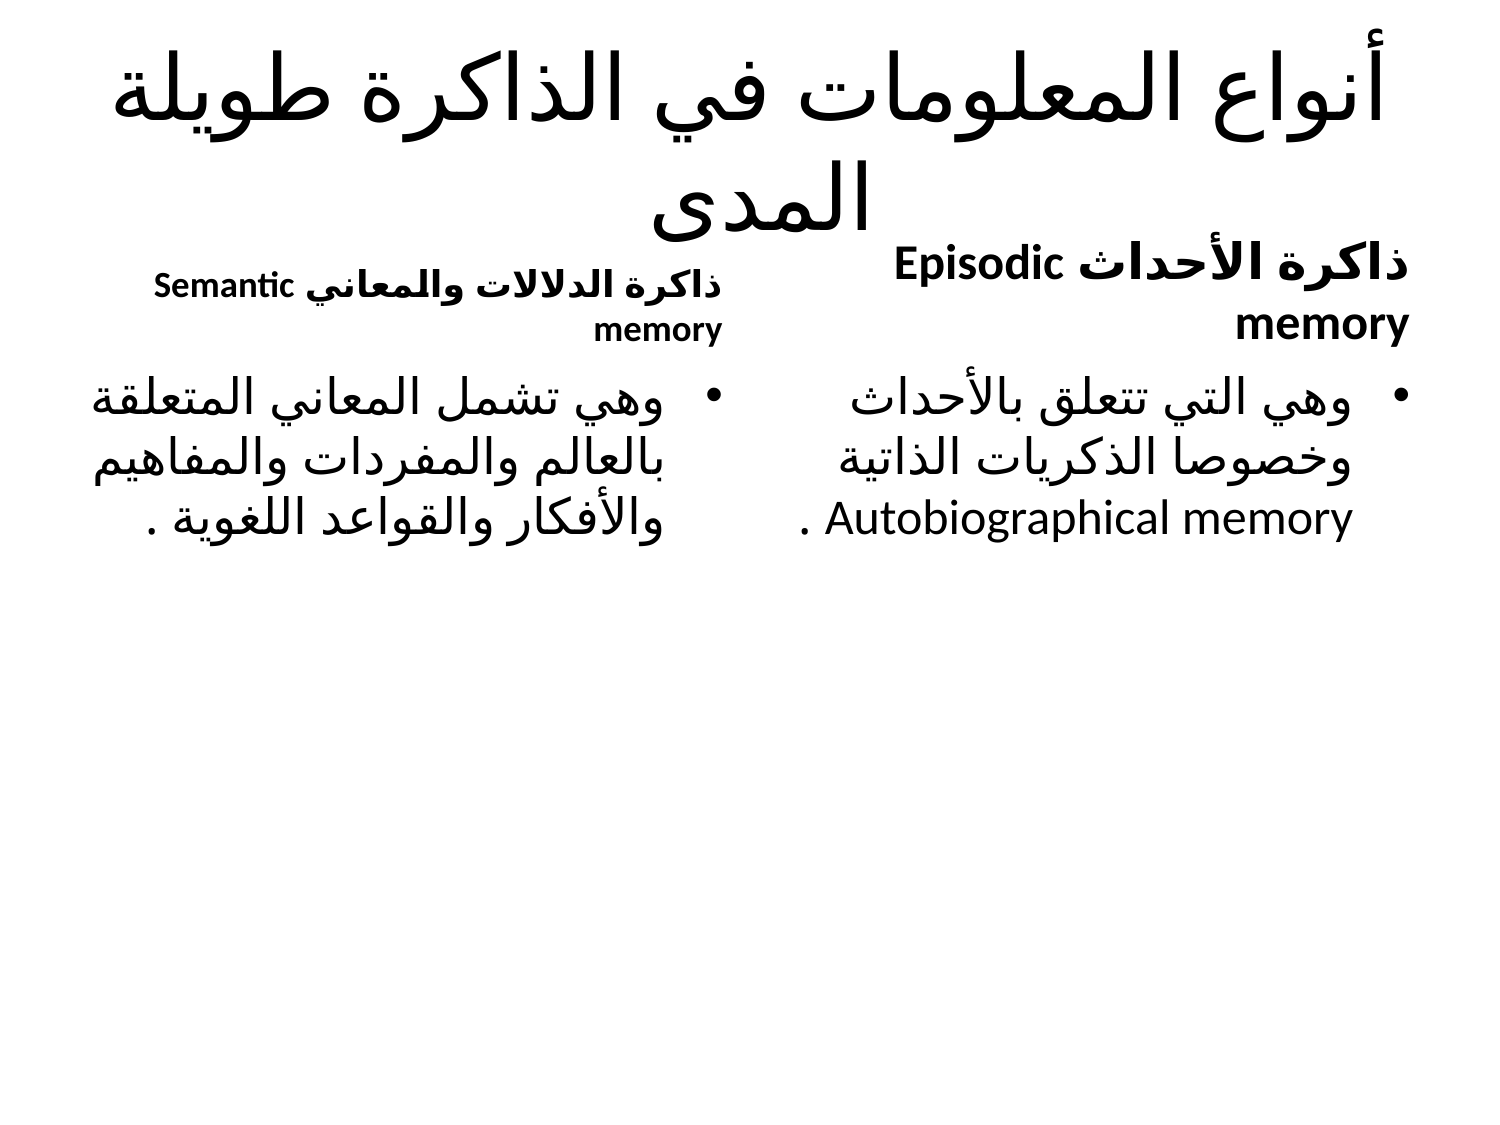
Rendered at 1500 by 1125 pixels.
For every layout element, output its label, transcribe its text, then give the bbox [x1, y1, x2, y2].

list وهي تشمل المعاني المتعلقة بالعالم والمفردات والمفاهيم والأفكار والقواعد اللغوية . [75, 356, 738, 1005]
title أنواع المعلومات في الذاكرة طويلة المدى [75, 45, 1425, 233]
list ذاكرة الدلالات والمعاني Semantic memory [75, 251, 738, 356]
list ذاكرة الأحداث Episodic memory [761, 251, 1425, 356]
list وهي التي تتعلق بالأحداث وخصوصا الذكريات الذاتية Autobiographical memory . [761, 356, 1425, 1005]
